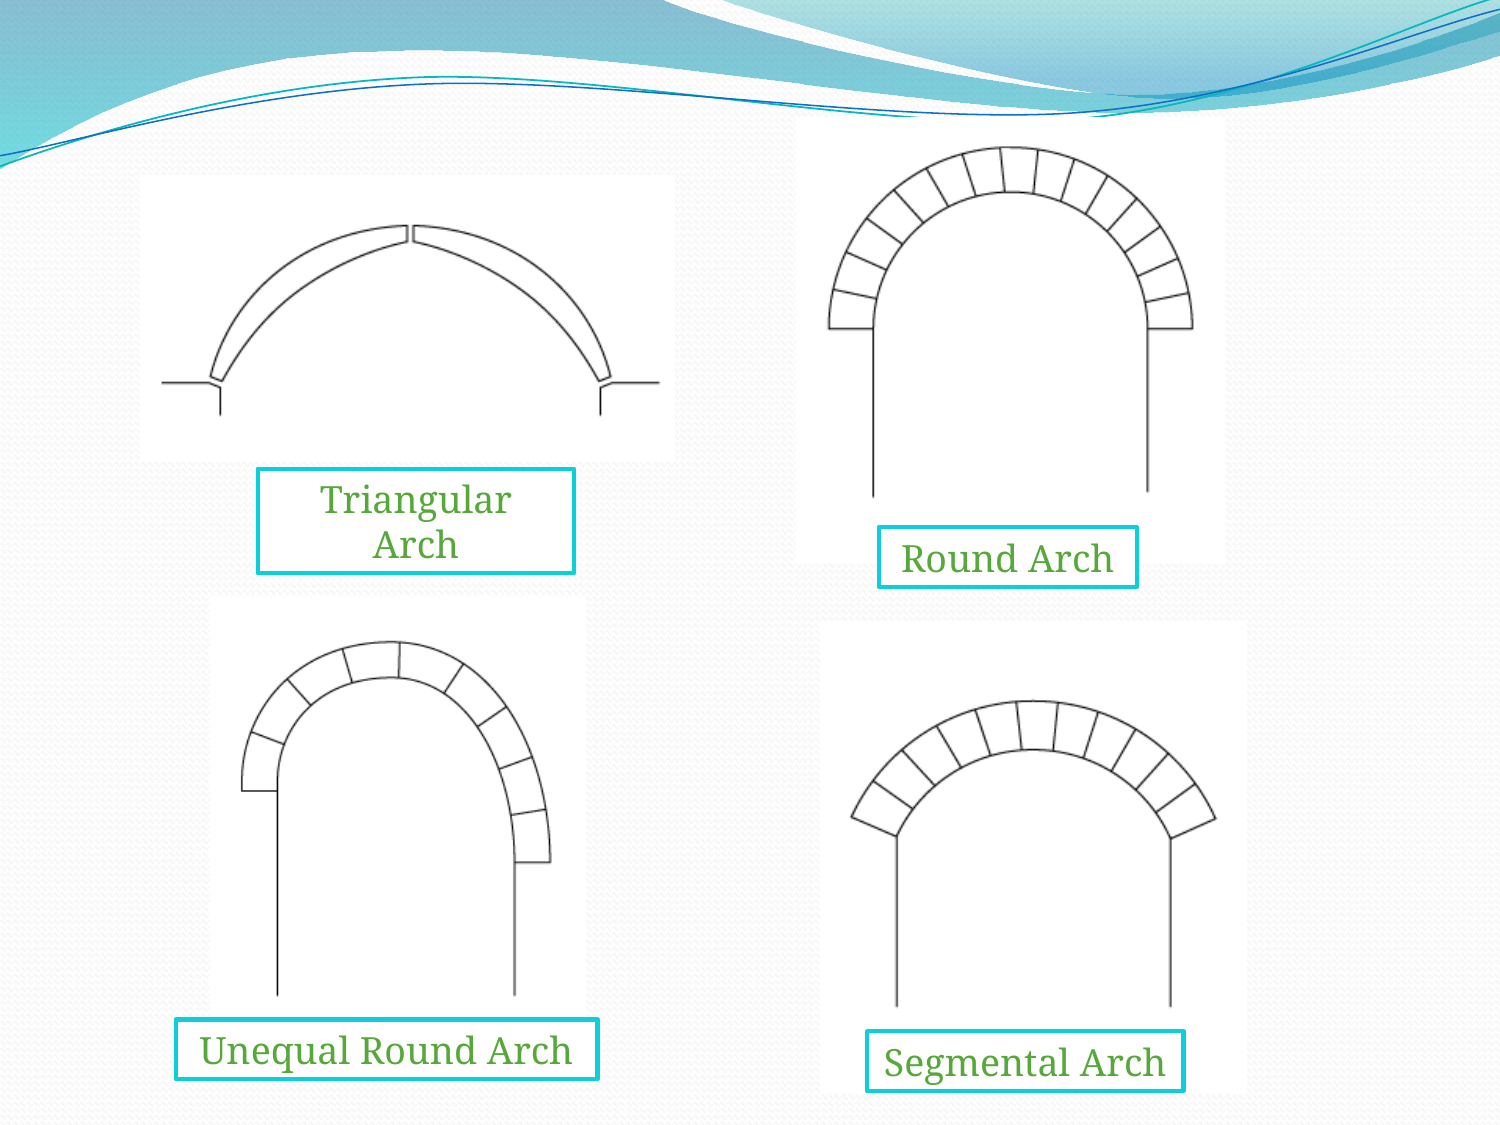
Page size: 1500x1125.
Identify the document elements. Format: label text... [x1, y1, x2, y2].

text_box Unequal Round Arch [174, 1017, 600, 1081]
text_box Triangular Arch [256, 475, 576, 575]
picture [140, 175, 676, 462]
text_box Round Arch [877, 577, 1139, 589]
picture [796, 116, 1226, 565]
picture [820, 620, 1248, 1094]
picture [210, 597, 587, 1049]
